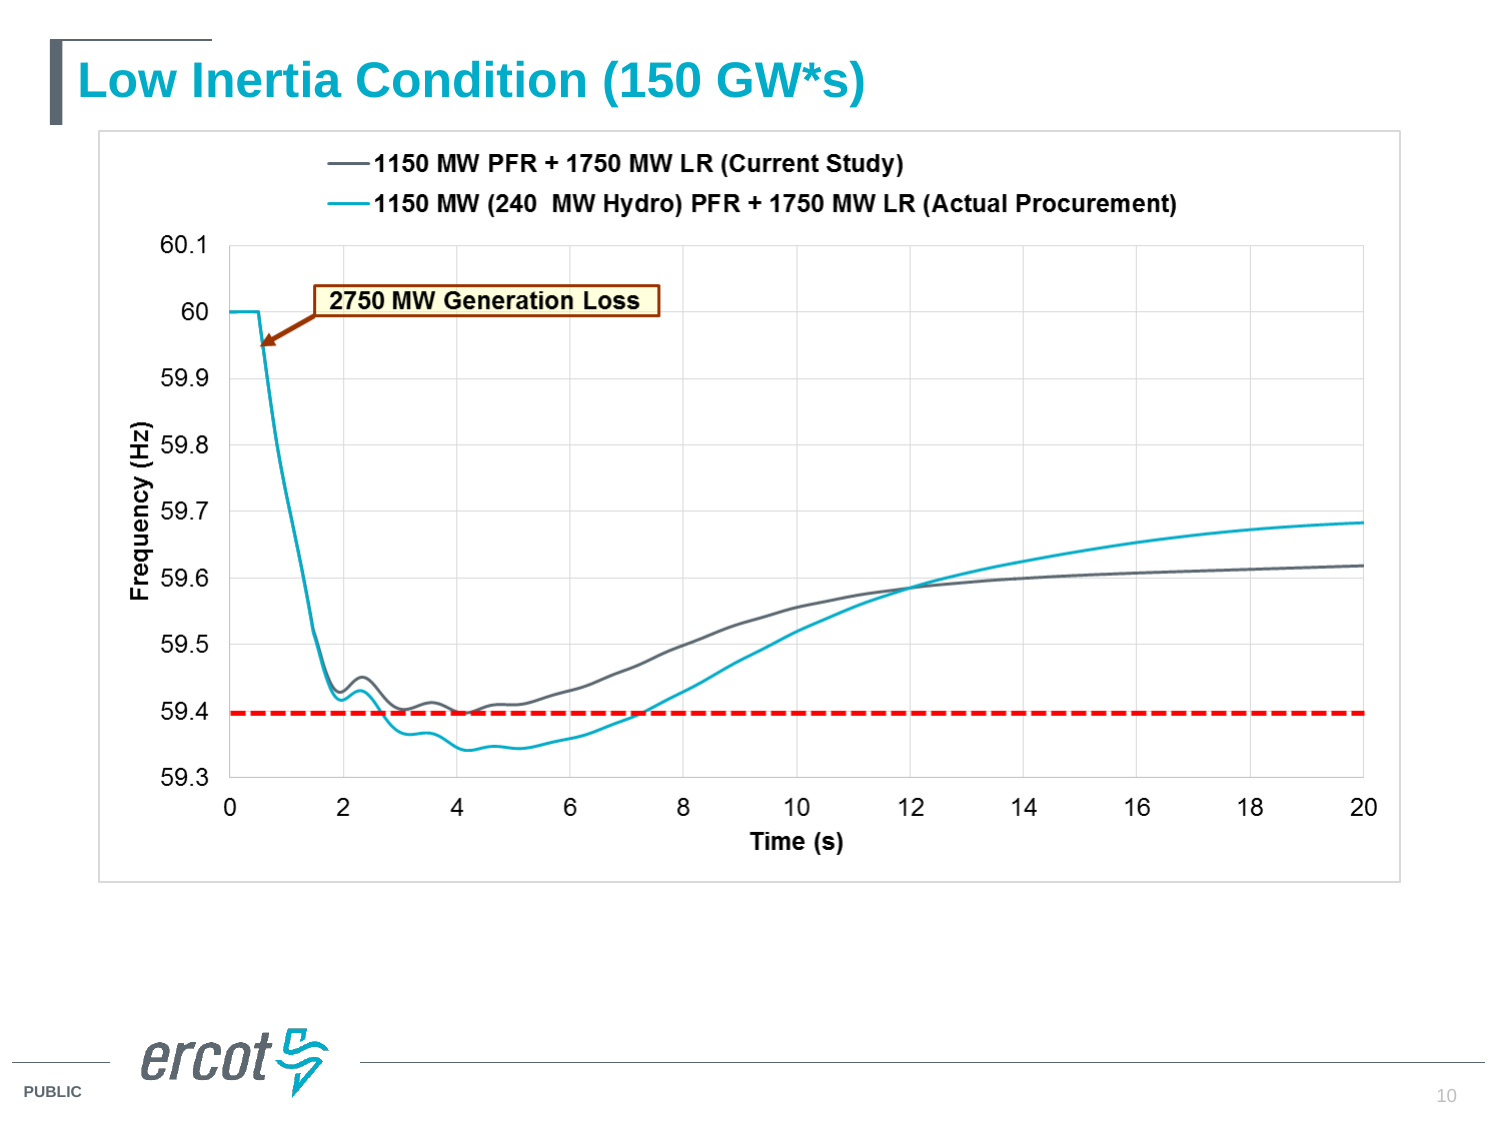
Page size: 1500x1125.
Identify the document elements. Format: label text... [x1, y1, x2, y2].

picture [98, 130, 1402, 883]
title Low Inertia Condition (150 GW*s) [62, 39, 1450, 125]
picture [137, 1024, 332, 1100]
